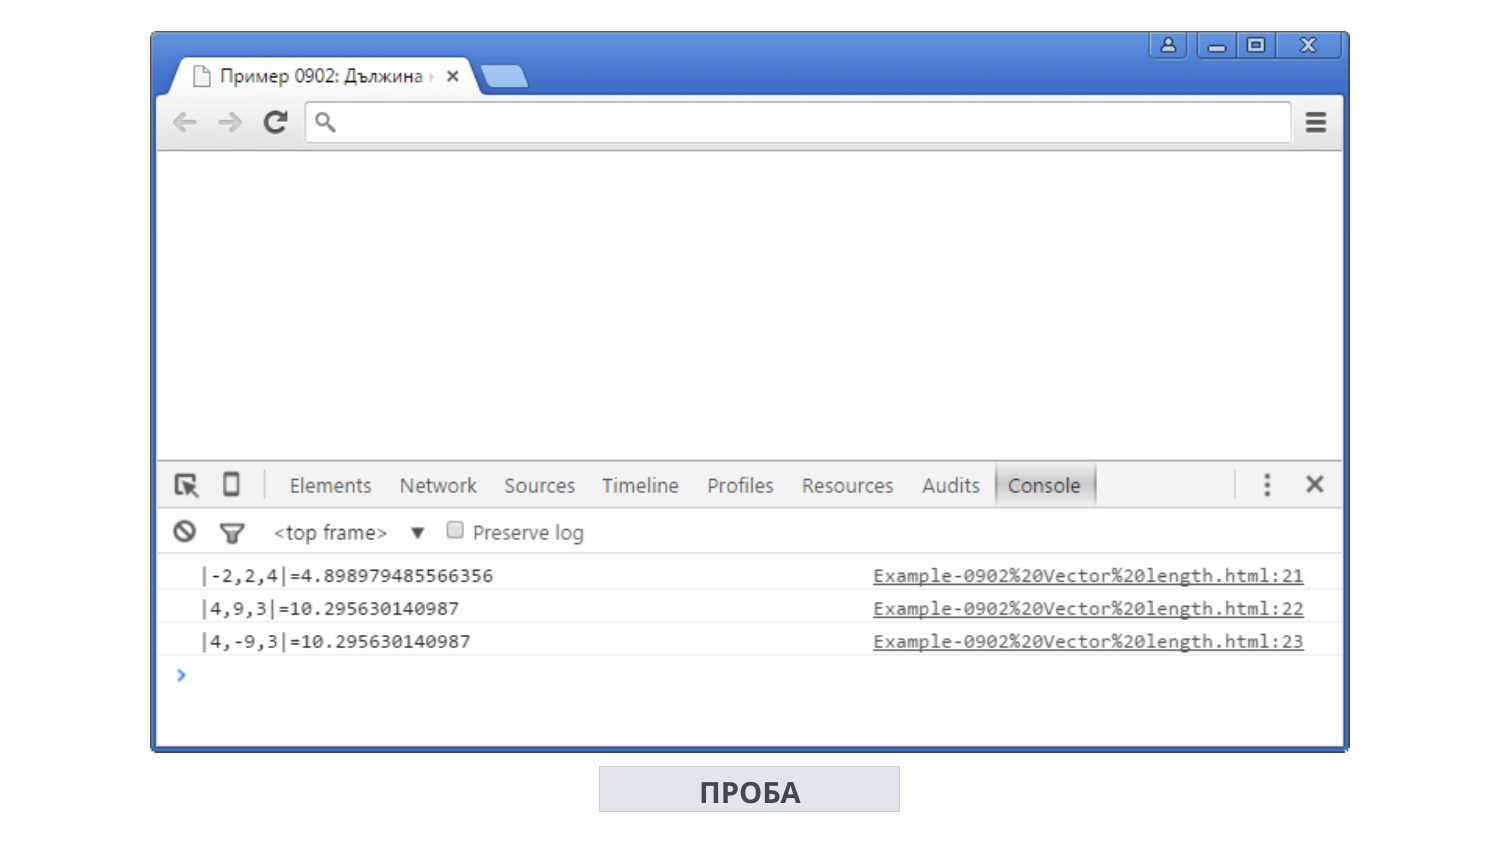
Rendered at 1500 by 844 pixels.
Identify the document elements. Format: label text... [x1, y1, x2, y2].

text_box ПРОБА [599, 766, 900, 812]
picture [149, 31, 1351, 753]
